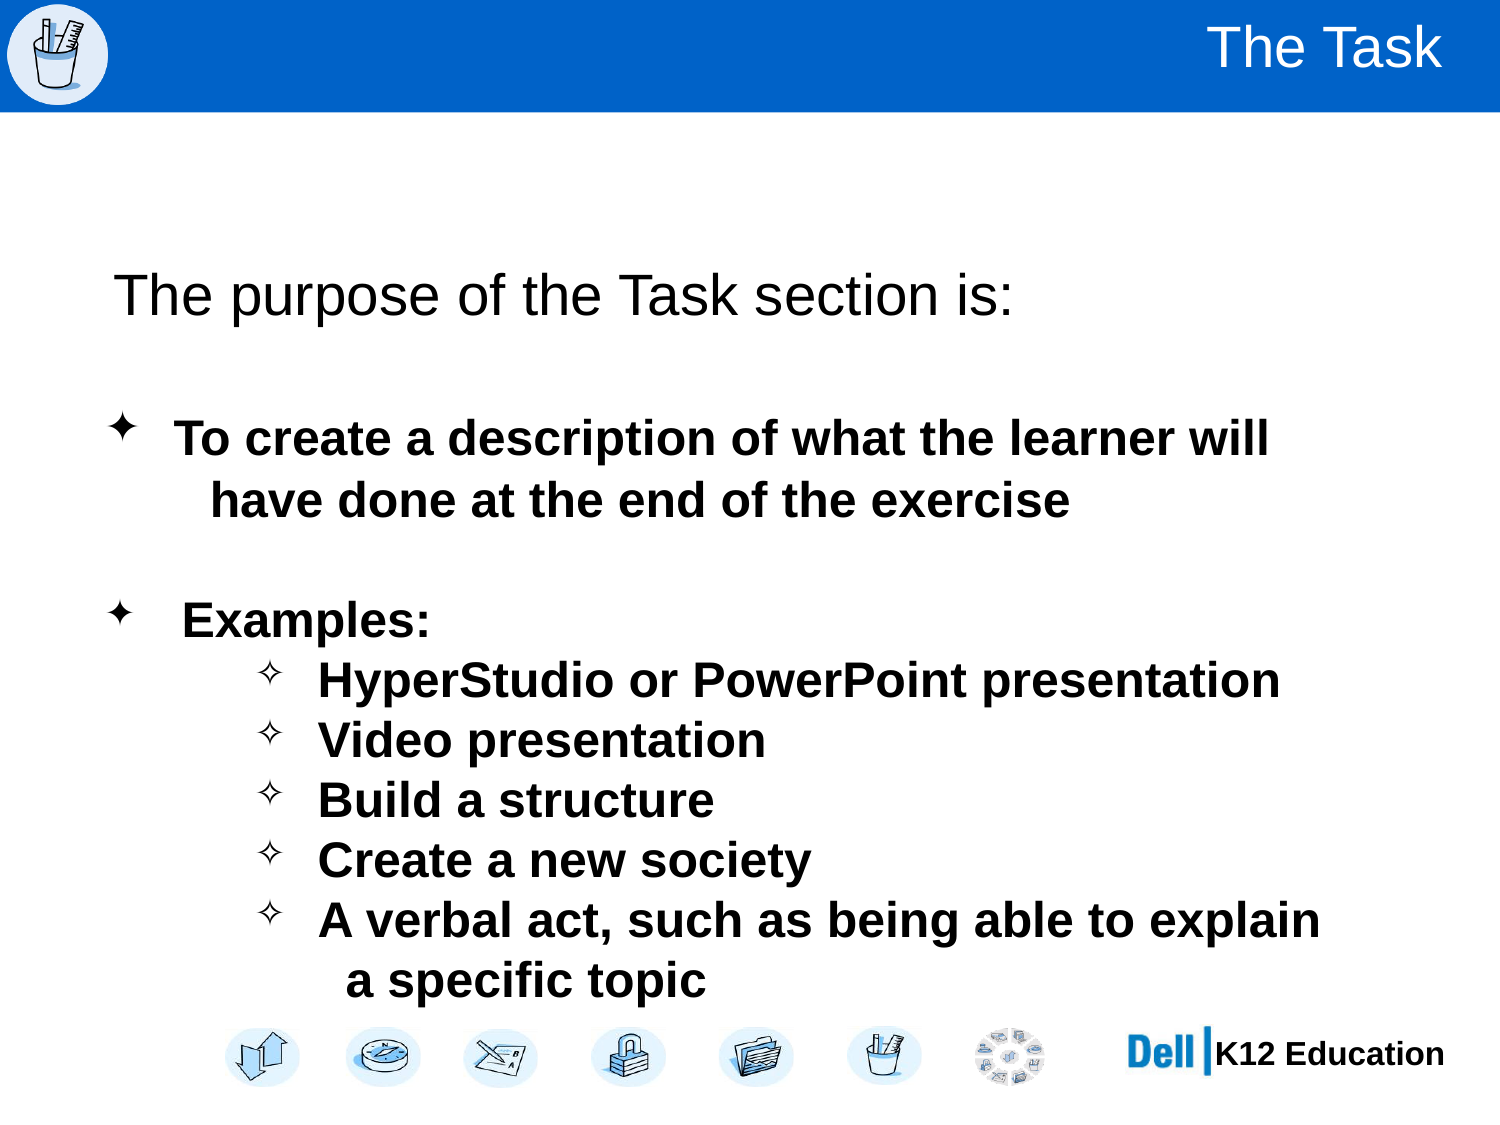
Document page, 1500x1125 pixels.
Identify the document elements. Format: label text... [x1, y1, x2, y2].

text_box The purpose of the Task section is: To create a description of what the learner will have done at the end of the exercise Examples: HyperStudio or PowerPoint presentation Video presentation Build a structure Create a new society A verbal act, such as being able to explain a specific topic [49, 249, 1413, 1015]
picture [591, 1027, 666, 1087]
picture [7, 4, 108, 105]
picture [225, 1028, 300, 1087]
title The Task [112, 0, 1459, 88]
picture [1125, 1024, 1214, 1079]
picture [847, 1026, 922, 1085]
picture [718, 1027, 794, 1087]
picture [975, 1026, 1048, 1087]
picture [463, 1029, 538, 1088]
picture [345, 1027, 421, 1087]
